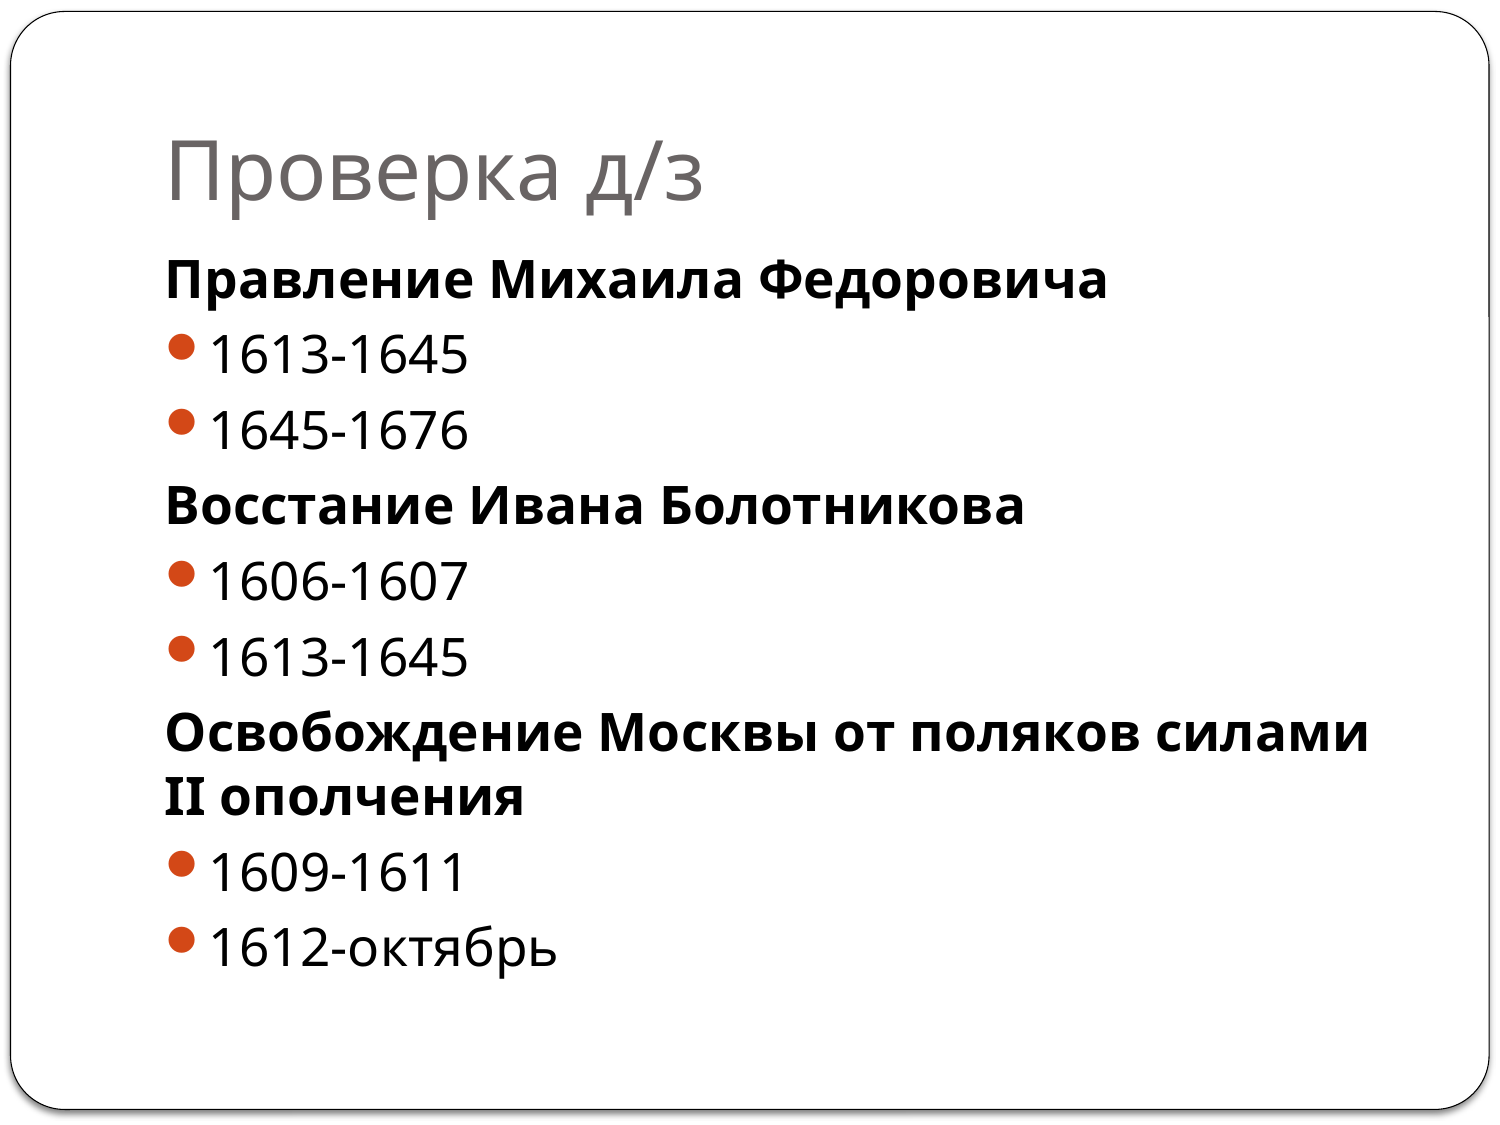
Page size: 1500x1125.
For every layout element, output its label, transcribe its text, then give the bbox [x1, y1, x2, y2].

list Правление Михаила Федоровича 1613-1645 1645-1676 Восстание Ивана Болотникова 1606-1607 1613-1645 Освобождение Москвы от поляков силами II ополчения 1609-1611 1612-октябрь [150, 237, 1425, 988]
title Проверка д/з [150, 45, 1425, 233]
